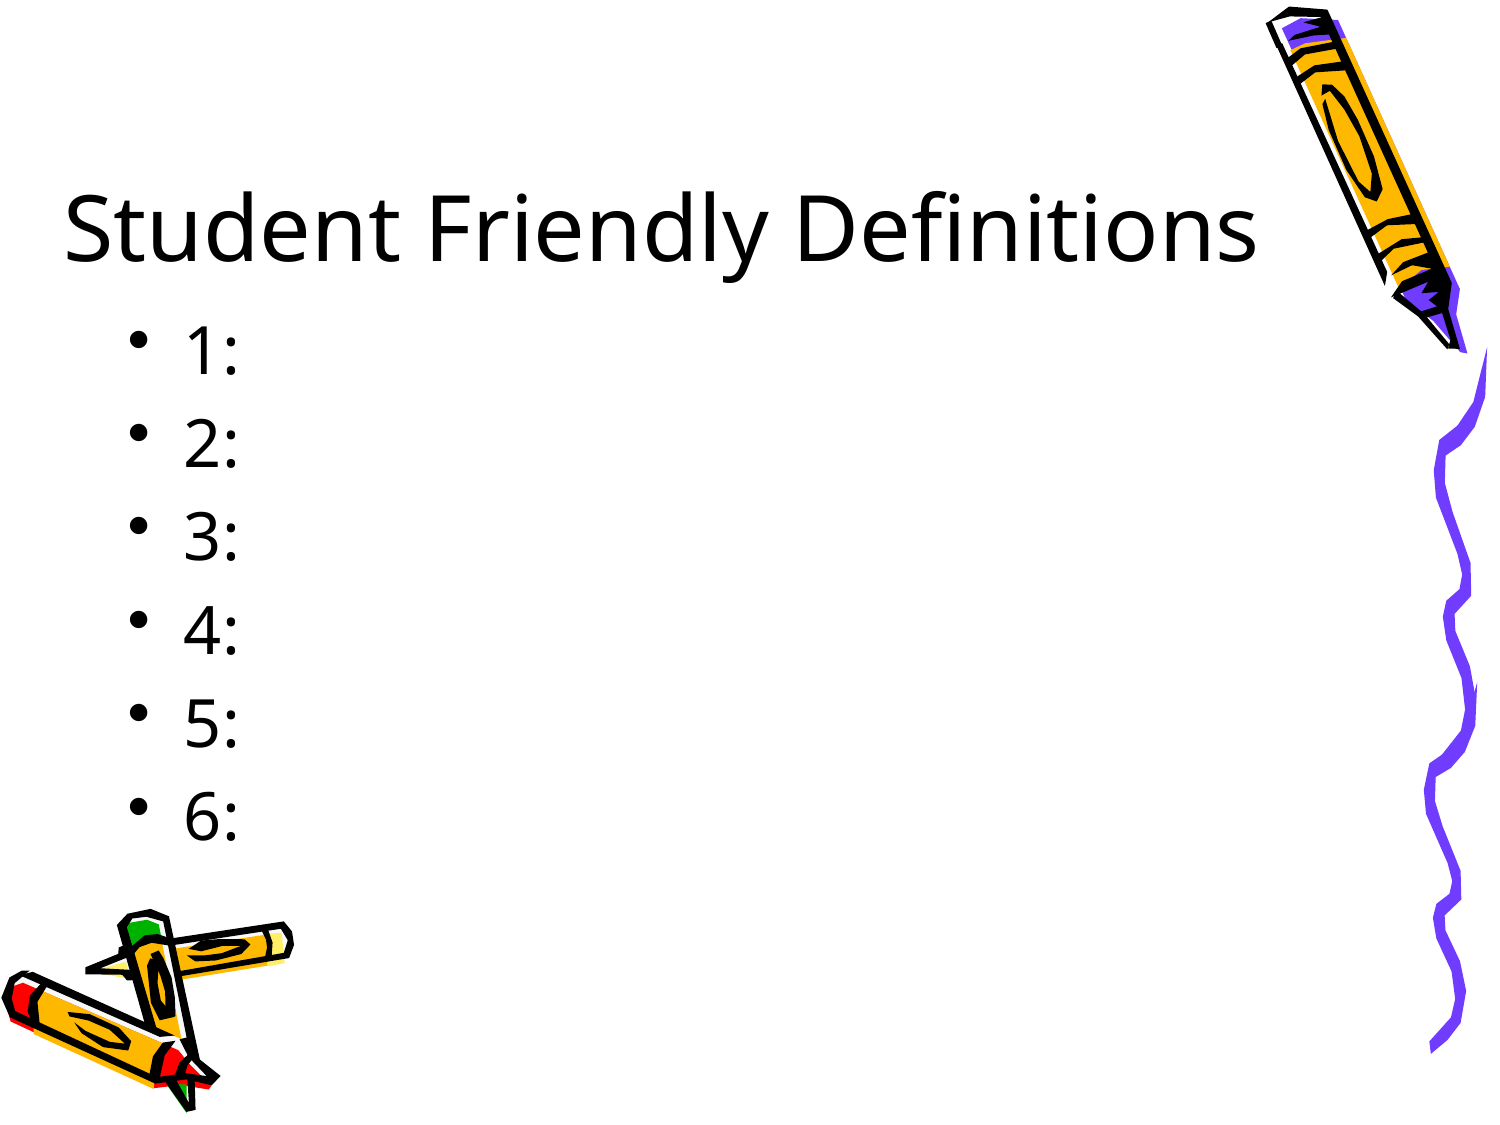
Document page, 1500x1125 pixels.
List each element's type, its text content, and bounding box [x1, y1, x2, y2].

list 1: 2: 3: 4: 5: 6: [112, 299, 1376, 901]
title Student Friendly Definitions [37, 24, 1288, 288]
